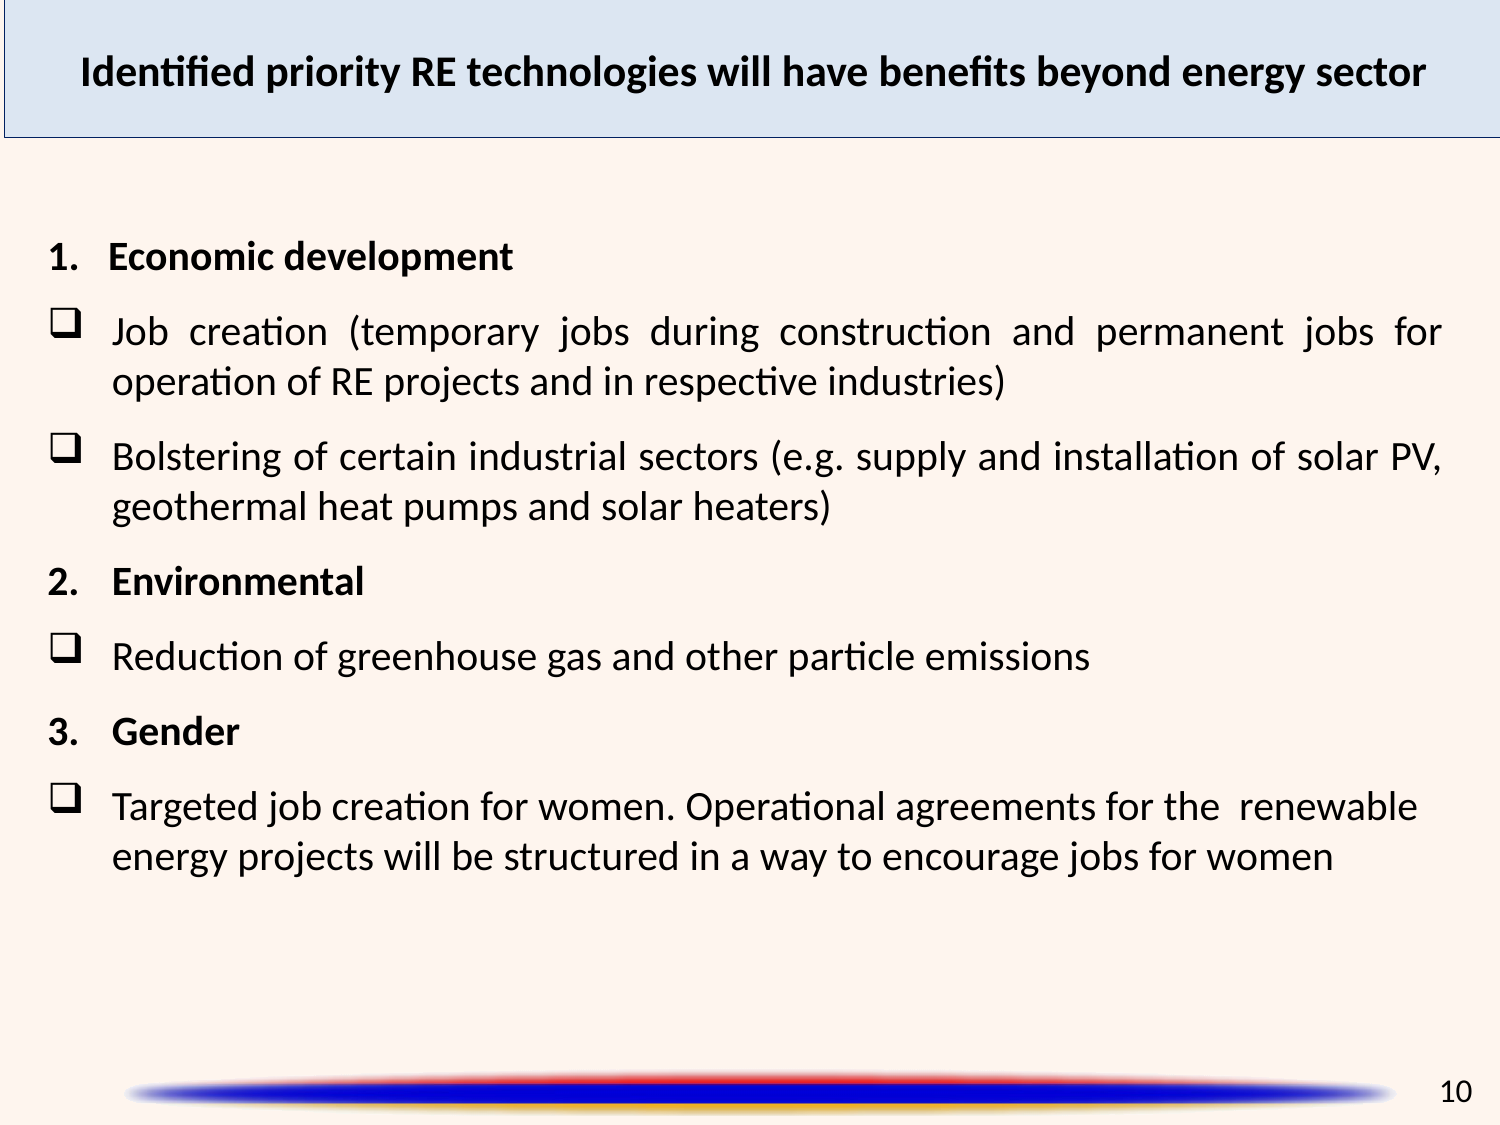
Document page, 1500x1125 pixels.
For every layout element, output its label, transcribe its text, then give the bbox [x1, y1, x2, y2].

list 1. Economic development Job creation (temporary jobs during construction and permanent jobs for operation of RE projects and in respective industries) Bolstering of certain industrial sectors (e.g. supply and installation of solar PV, geothermal heat pumps and solar heaters) Environmental Reduction of greenhouse gas and other particle emissions Gender Targeted job creation for women. Operational agreements for the renewable energy projects will be structured in a way to encourage jobs for women [32, 221, 1459, 975]
text_box Identified priority RE technologies will have benefits beyond energy sector [2, 0, 1500, 139]
picture [92, 1065, 1400, 1116]
slide_number 10 [1400, 1059, 1488, 1119]
